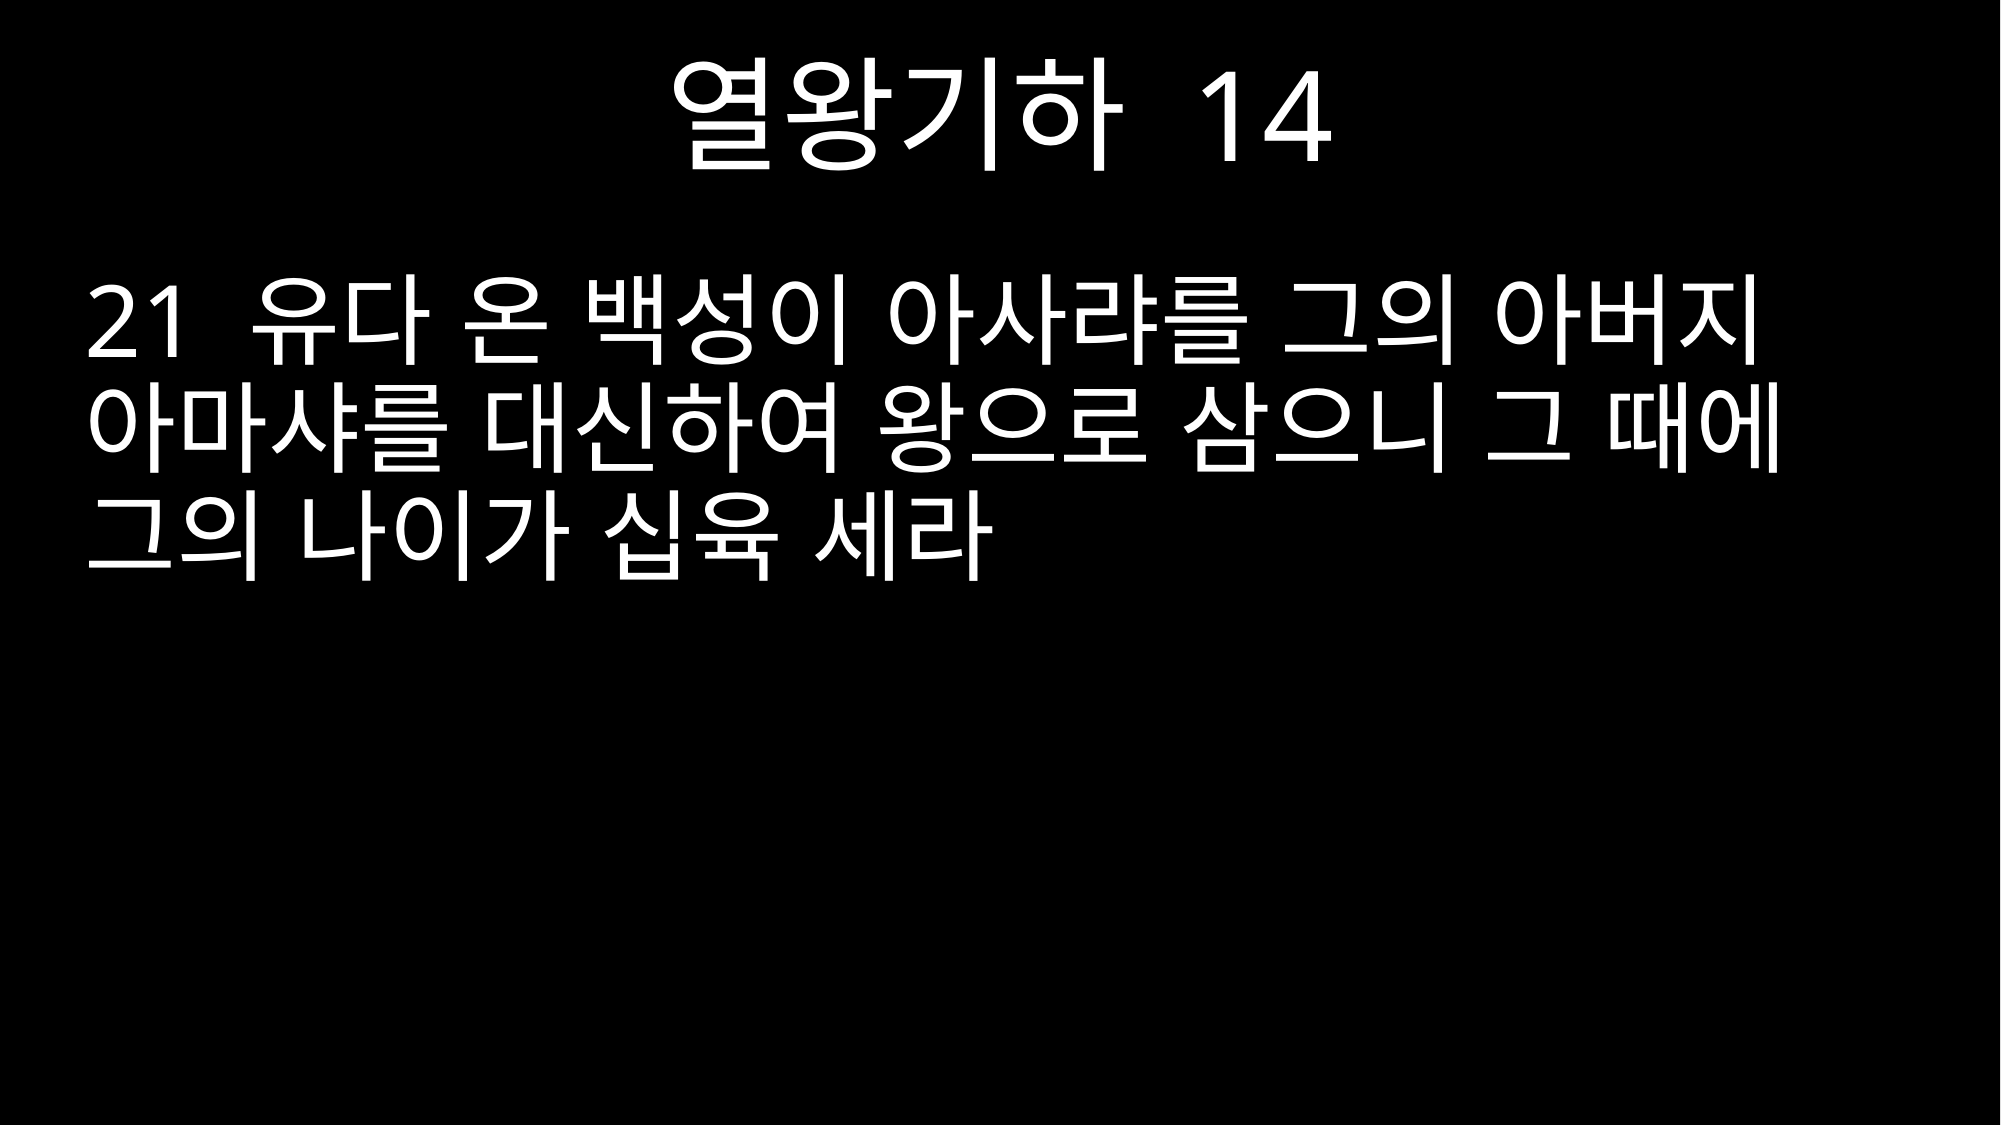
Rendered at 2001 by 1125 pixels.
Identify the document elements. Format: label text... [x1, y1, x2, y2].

picture [0, 0, 2001, 1125]
list 21 유다 온 백성이 아사랴를 그의 아버지 아마샤를 대신하여 왕으로 삼으니 그 때에 그의 나이가 십육 세라 [69, 263, 1953, 423]
footer 열왕기하 14 [0, 32, 2000, 192]
